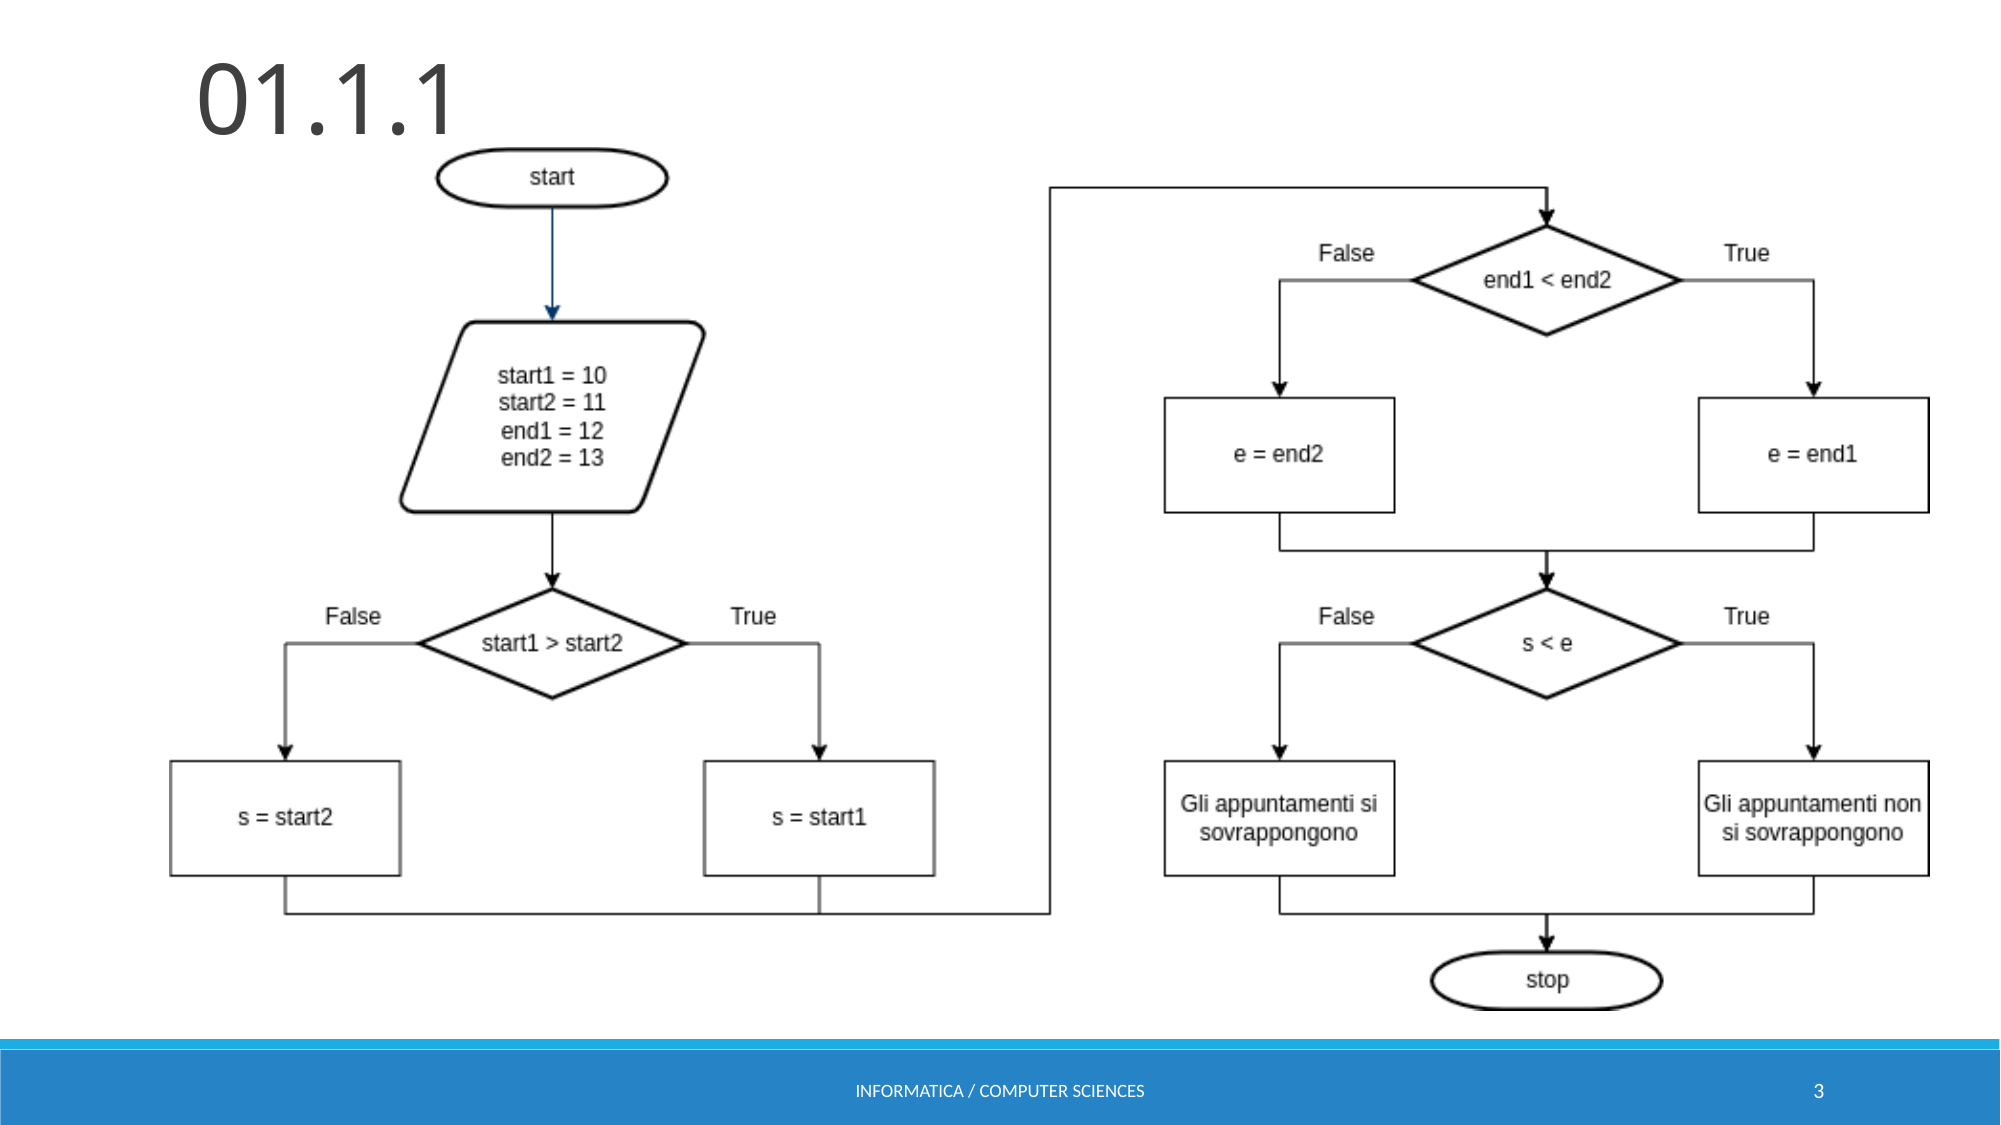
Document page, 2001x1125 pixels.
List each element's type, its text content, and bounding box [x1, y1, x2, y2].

footer Informatica / Computer Sciences [604, 1059, 1396, 1120]
slide_number 3 [1624, 1059, 1840, 1120]
picture [168, 146, 1930, 1012]
title 01.1.1 [180, 47, 1830, 143]
text_box [204, 71, 1855, 143]
